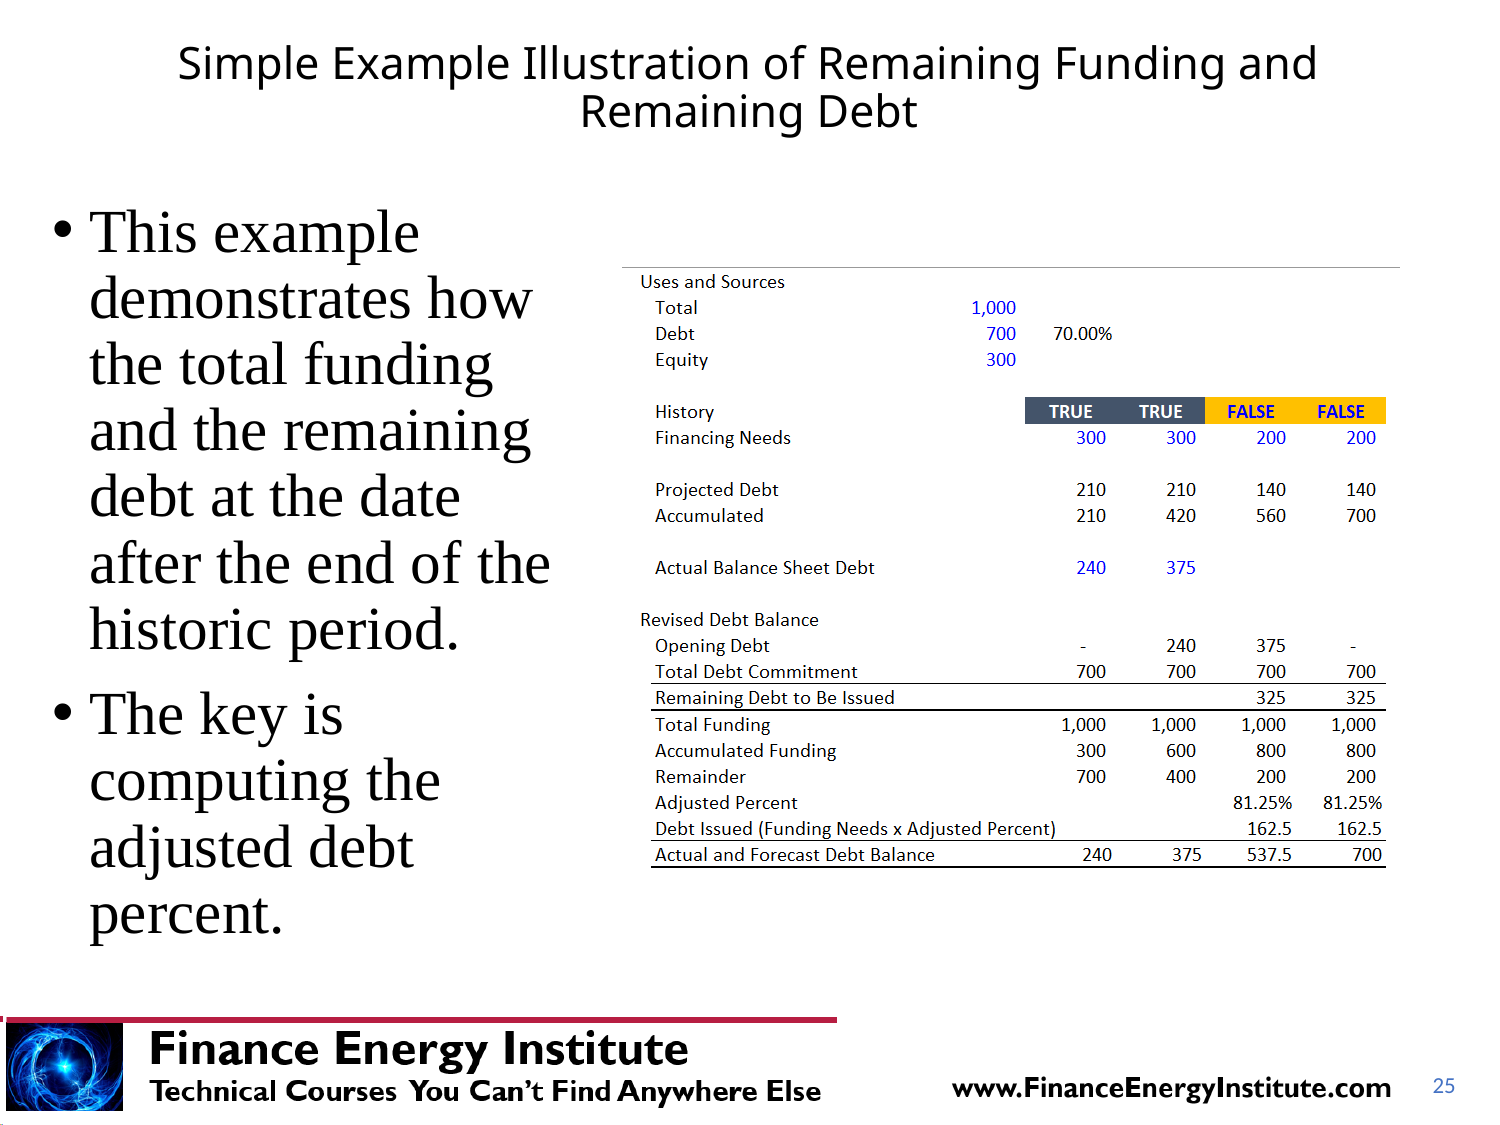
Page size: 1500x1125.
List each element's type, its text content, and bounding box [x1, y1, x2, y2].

picture [622, 267, 1400, 882]
slide_number 25 [1399, 1063, 1490, 1108]
picture [0, 1006, 837, 1125]
title Simple Example Illustration of Remaining Funding and Remaining Debt [120, 32, 1378, 146]
list This example demonstrates how the total funding and the remaining debt at the date after the end of the historic period. The key is computing the adjusted debt percent. [37, 191, 582, 958]
picture [947, 1071, 1399, 1108]
